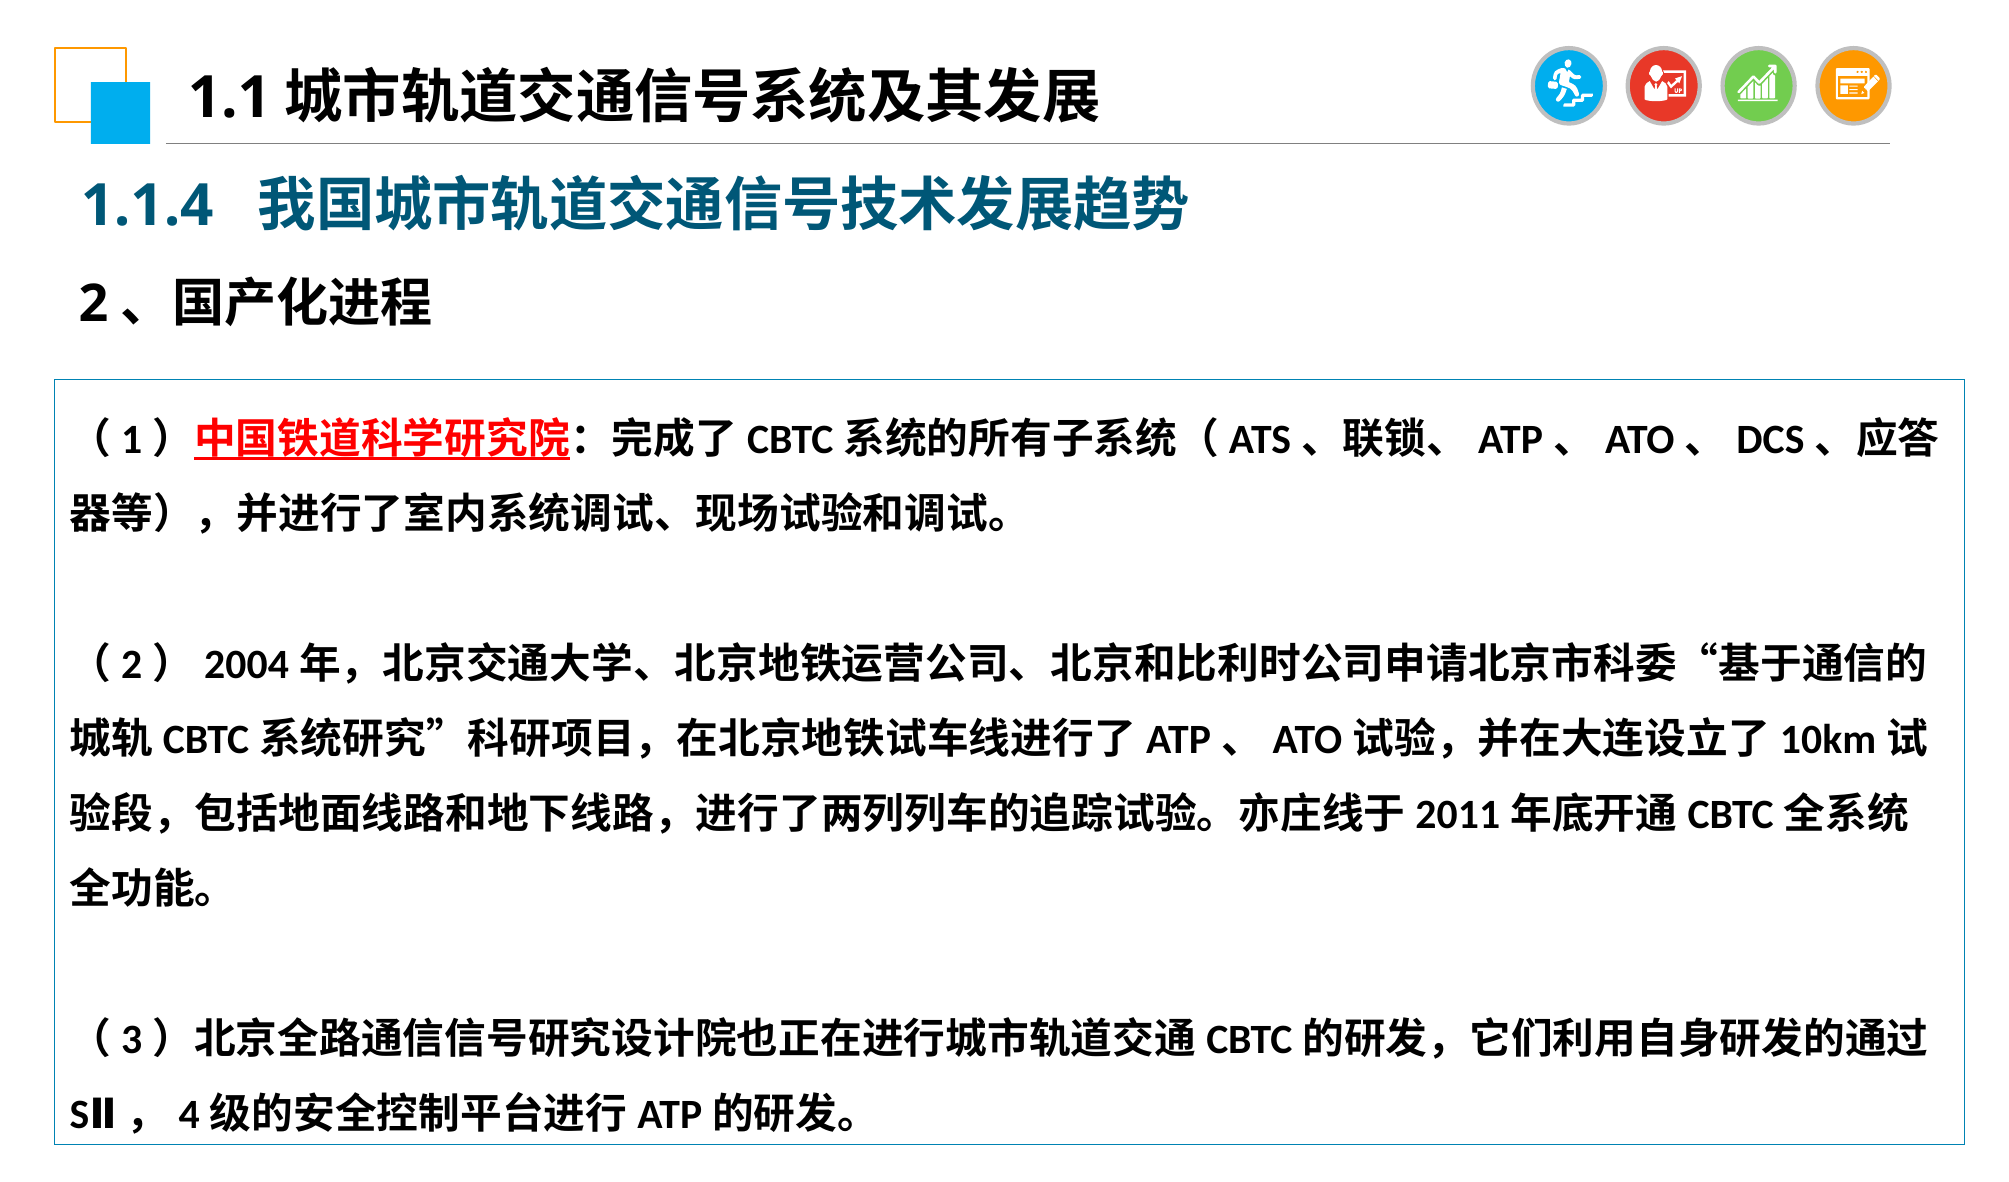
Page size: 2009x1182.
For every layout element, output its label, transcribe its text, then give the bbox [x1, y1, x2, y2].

text_box 1.1.4 我国城市轨道交通信号技术发展趋势 [60, 157, 1211, 248]
text_box （1）中国铁道科学研究院：完成了CBTC系统的所有子系统（ATS、联锁、ATP、ATO、DCS、应答器等），并进行了室内系统调试、现场试验和调试。 （2）2004年，北京交通大学、北京地铁运营公司、北京和比利时公司申请北京市科委“基于通信的城轨CBTC系统研究”科研项目，在北京地铁试车线进行了ATP、ATO试验，并在大连设立了10km试验段，包括地面线路和地下线路，进行了两列列车的追踪试验。亦庄线于2011年底开通CBTC全系统全功能。 （3）北京全路通信信号研究设计院也正在进行城市轨道交通CBTC的研发，它们利用自身研发的通过SⅡ，4级的安全控制平台进行ATP的研发。 [54, 379, 1965, 1145]
text_box 1.1城市轨道交通信号系统及其发展 [173, 51, 1116, 137]
text_box 2、国产化进程 [63, 262, 448, 340]
